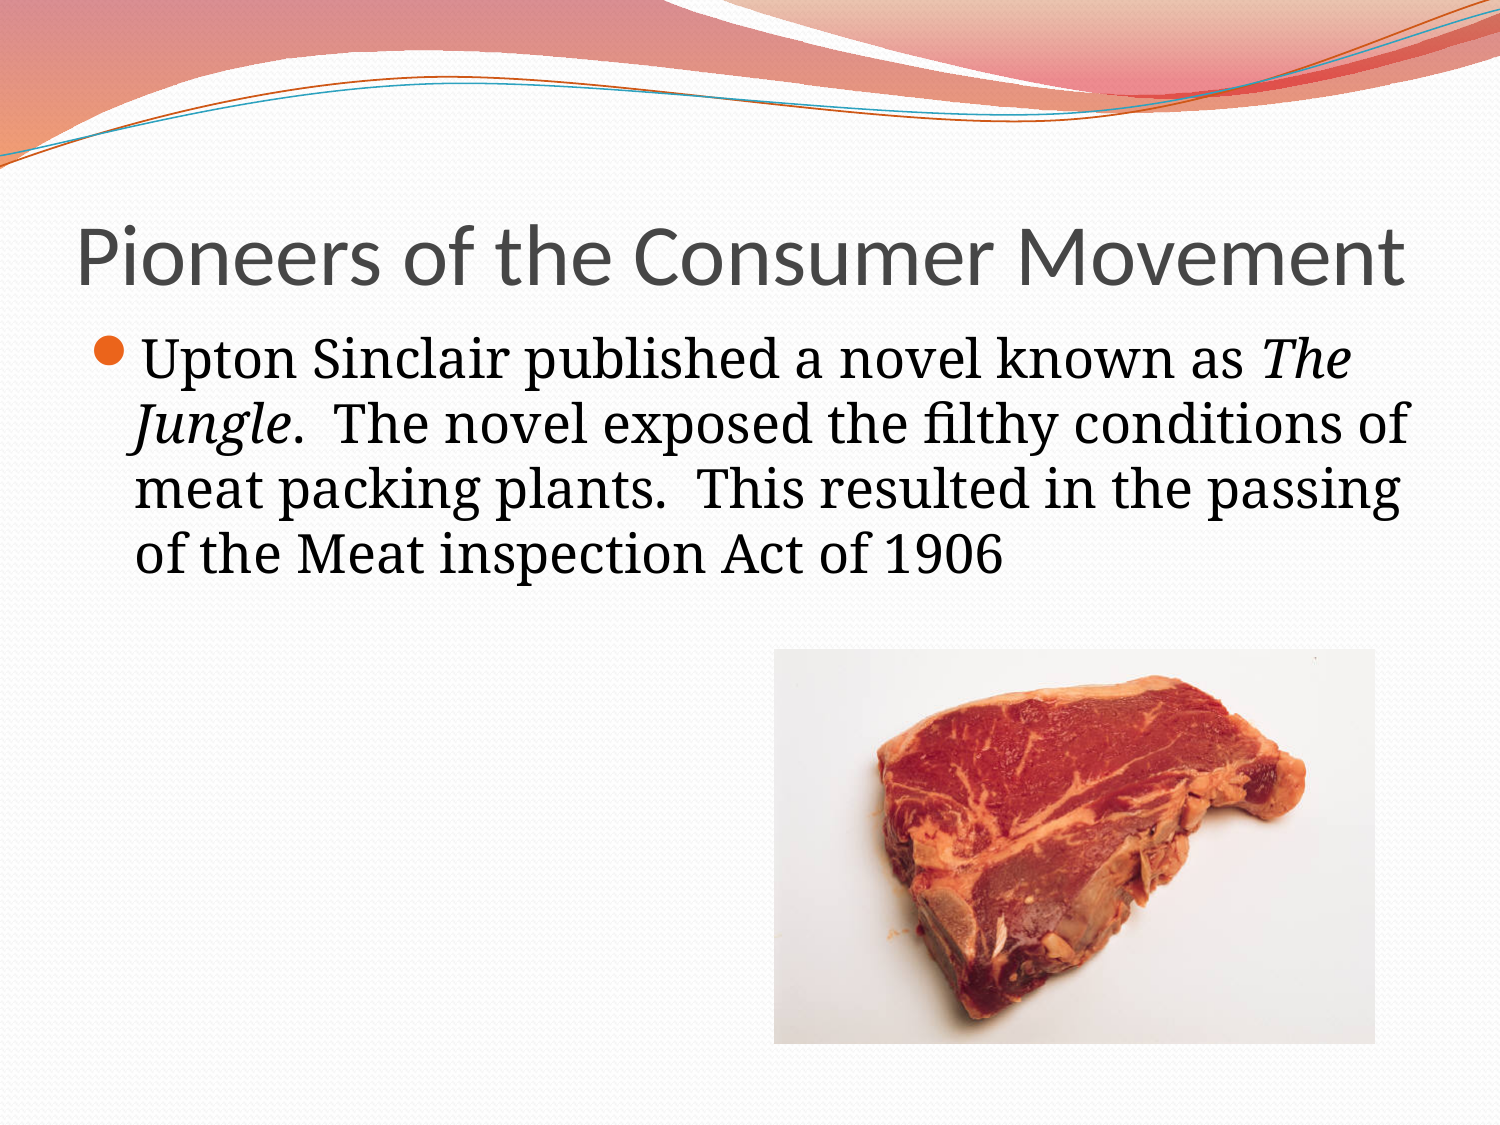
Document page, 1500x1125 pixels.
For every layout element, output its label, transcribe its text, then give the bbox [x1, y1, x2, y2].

title Pioneers of the Consumer Movement [75, 115, 1425, 303]
picture [774, 649, 1376, 1045]
list Upton Sinclair published a novel known as The Jungle. The novel exposed the filthy conditions of meat packing plants. This resulted in the passing of the Meat inspection Act of 1906 [75, 317, 1425, 1038]
